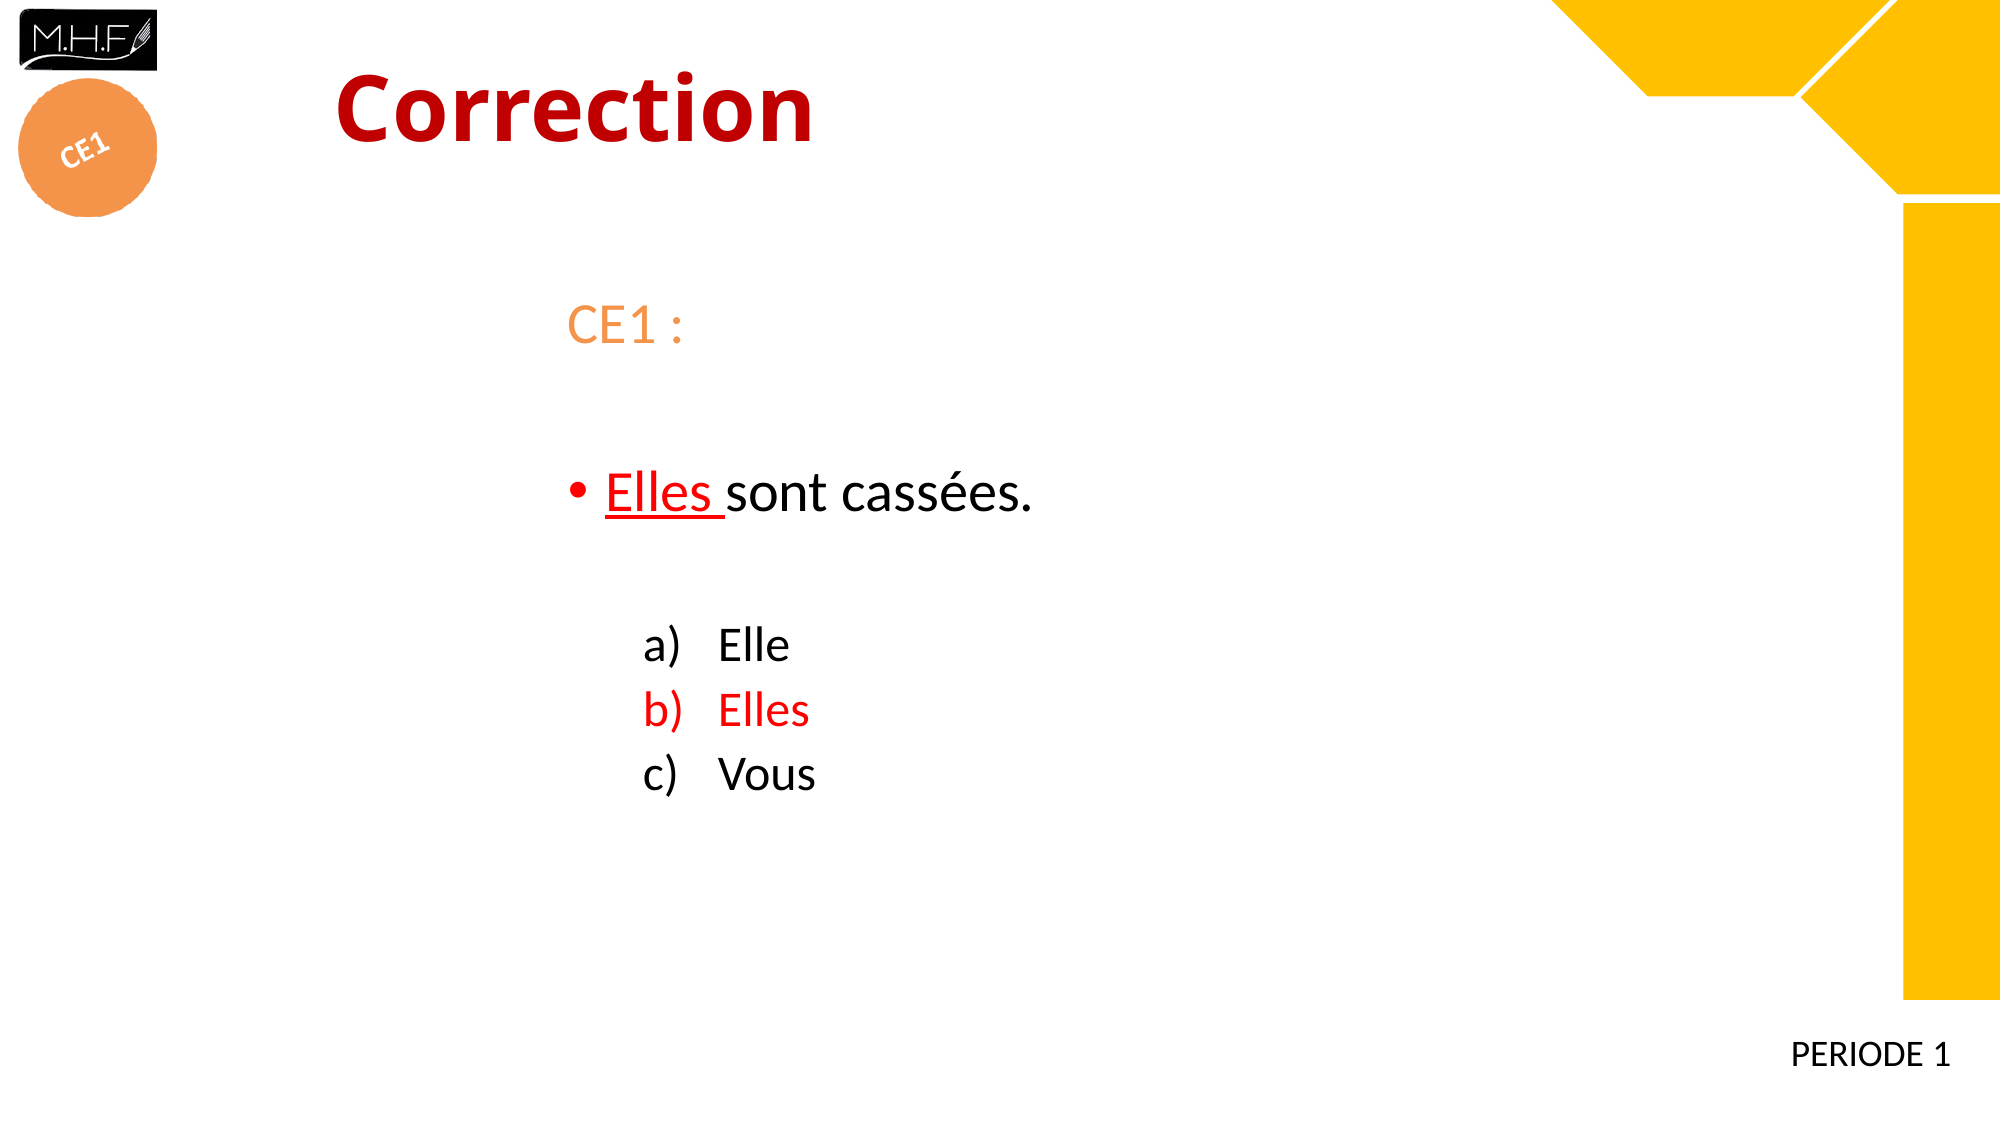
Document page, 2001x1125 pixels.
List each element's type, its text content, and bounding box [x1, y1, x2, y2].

picture [16, 7, 157, 74]
title Correction [318, 3, 1865, 221]
text_box [1549, 0, 1892, 98]
list CE1 : Elles sont cassées. Elle Elles Vous [552, 286, 1363, 1000]
text_box [1902, 202, 2000, 1001]
picture [18, 78, 157, 218]
text_box PERIODE 1 [1362, 1021, 1967, 1125]
text_box [1799, 0, 2000, 196]
